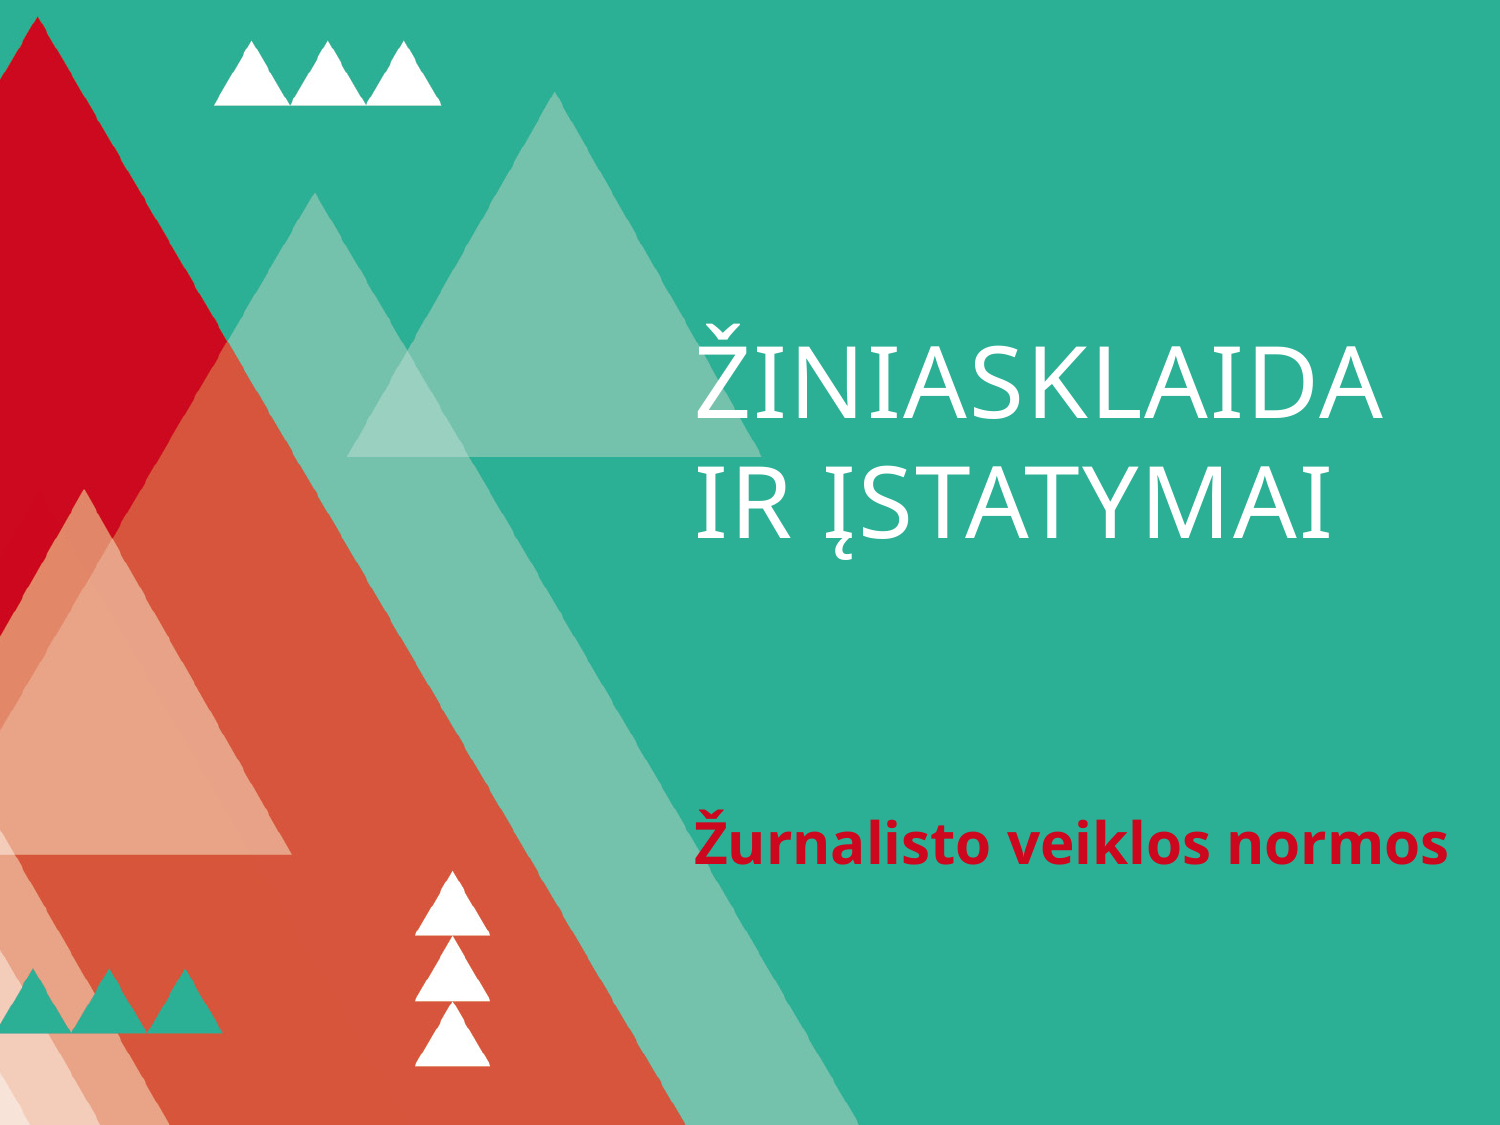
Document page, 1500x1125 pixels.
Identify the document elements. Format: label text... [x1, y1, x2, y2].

picture [0, 0, 1500, 1125]
subtitle Žurnalisto veiklos normos [679, 798, 1471, 1087]
title Žiniasklaida ir įstatymai [679, 149, 1471, 728]
